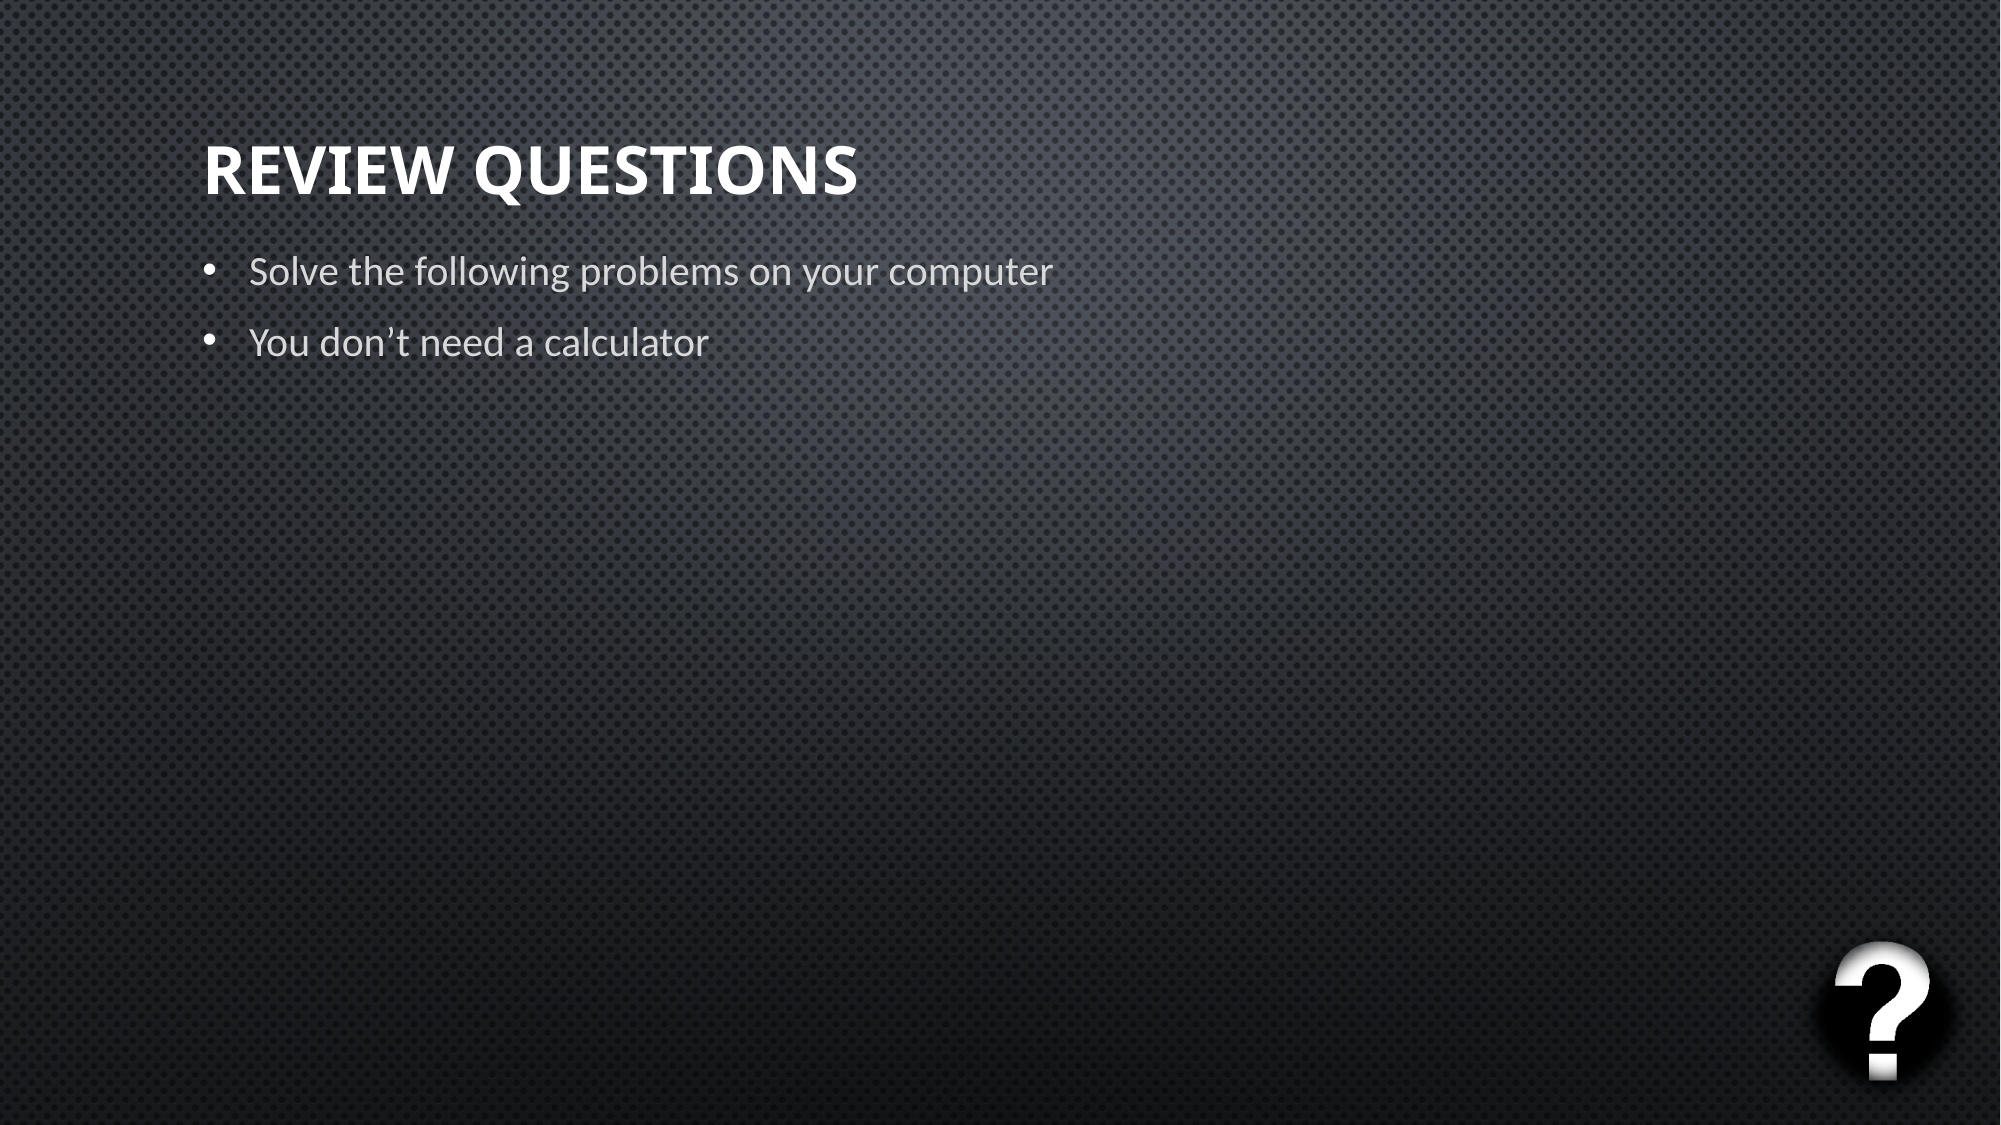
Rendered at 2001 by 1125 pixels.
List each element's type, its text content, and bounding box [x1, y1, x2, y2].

list Solve the following problems on your computer You don’t need a calculator [187, 236, 1813, 950]
title Review Questions [187, 99, 1813, 236]
picture [1795, 921, 1974, 1100]
